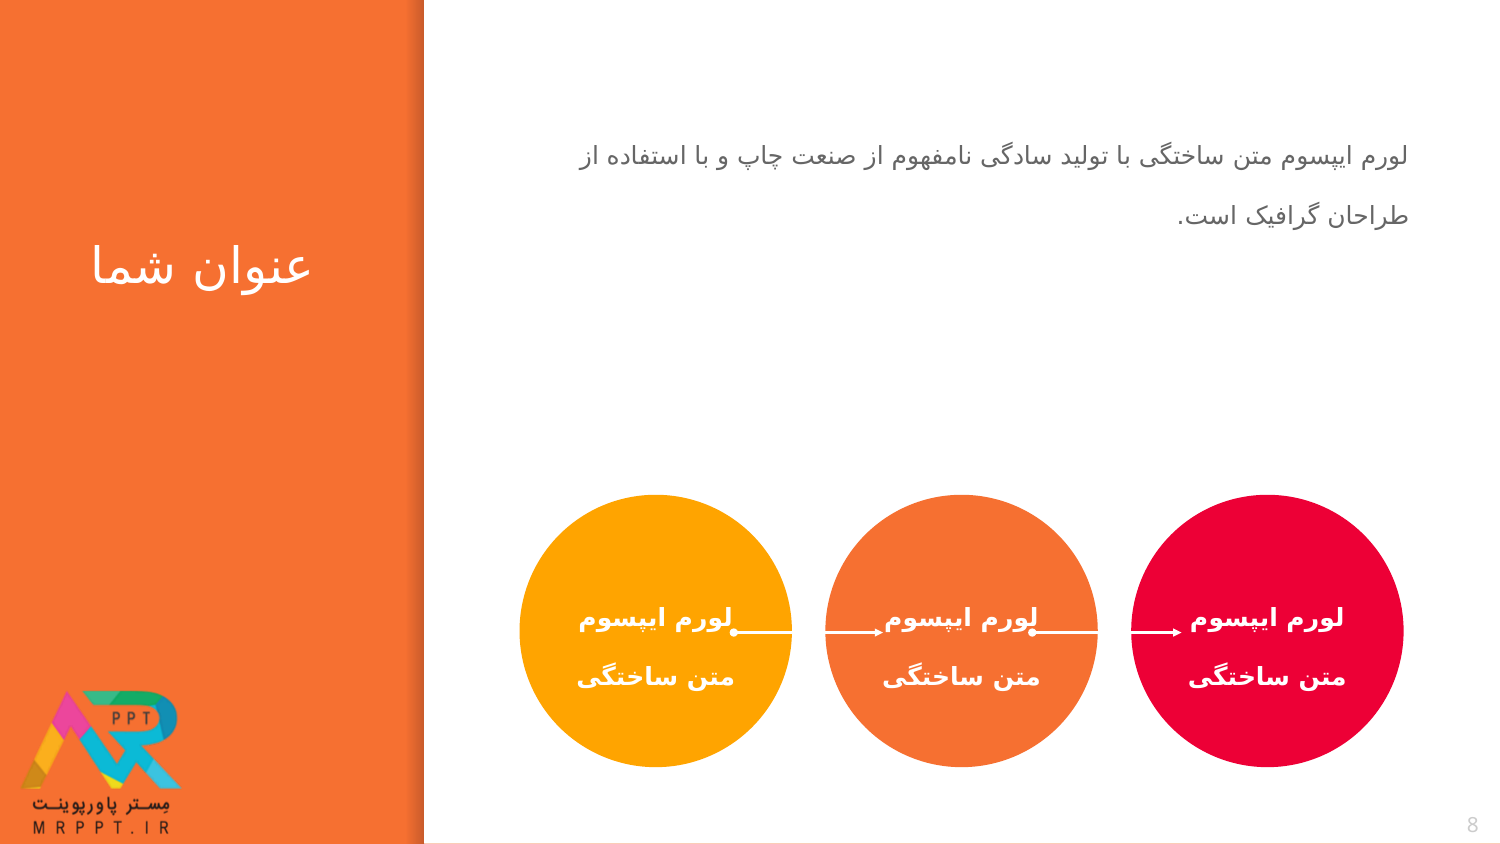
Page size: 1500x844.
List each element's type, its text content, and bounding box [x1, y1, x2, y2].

text_box لورم ایپسوم متن ساختگی [825, 494, 1098, 768]
text_box لورم ایپسوم متن ساختگی [519, 494, 792, 768]
title عنوان شما [34, 158, 371, 812]
text_box لورم ایپسوم متن ساختگی [1131, 494, 1404, 768]
slide_number 8 [1403, 779, 1494, 844]
picture [0, 682, 201, 844]
list لورم ایپسوم متن ساختگی با تولید سادگی نامفهوم از صنعت چاپ و با استفاده از طراحان گرافیک است. [506, 94, 1425, 548]
